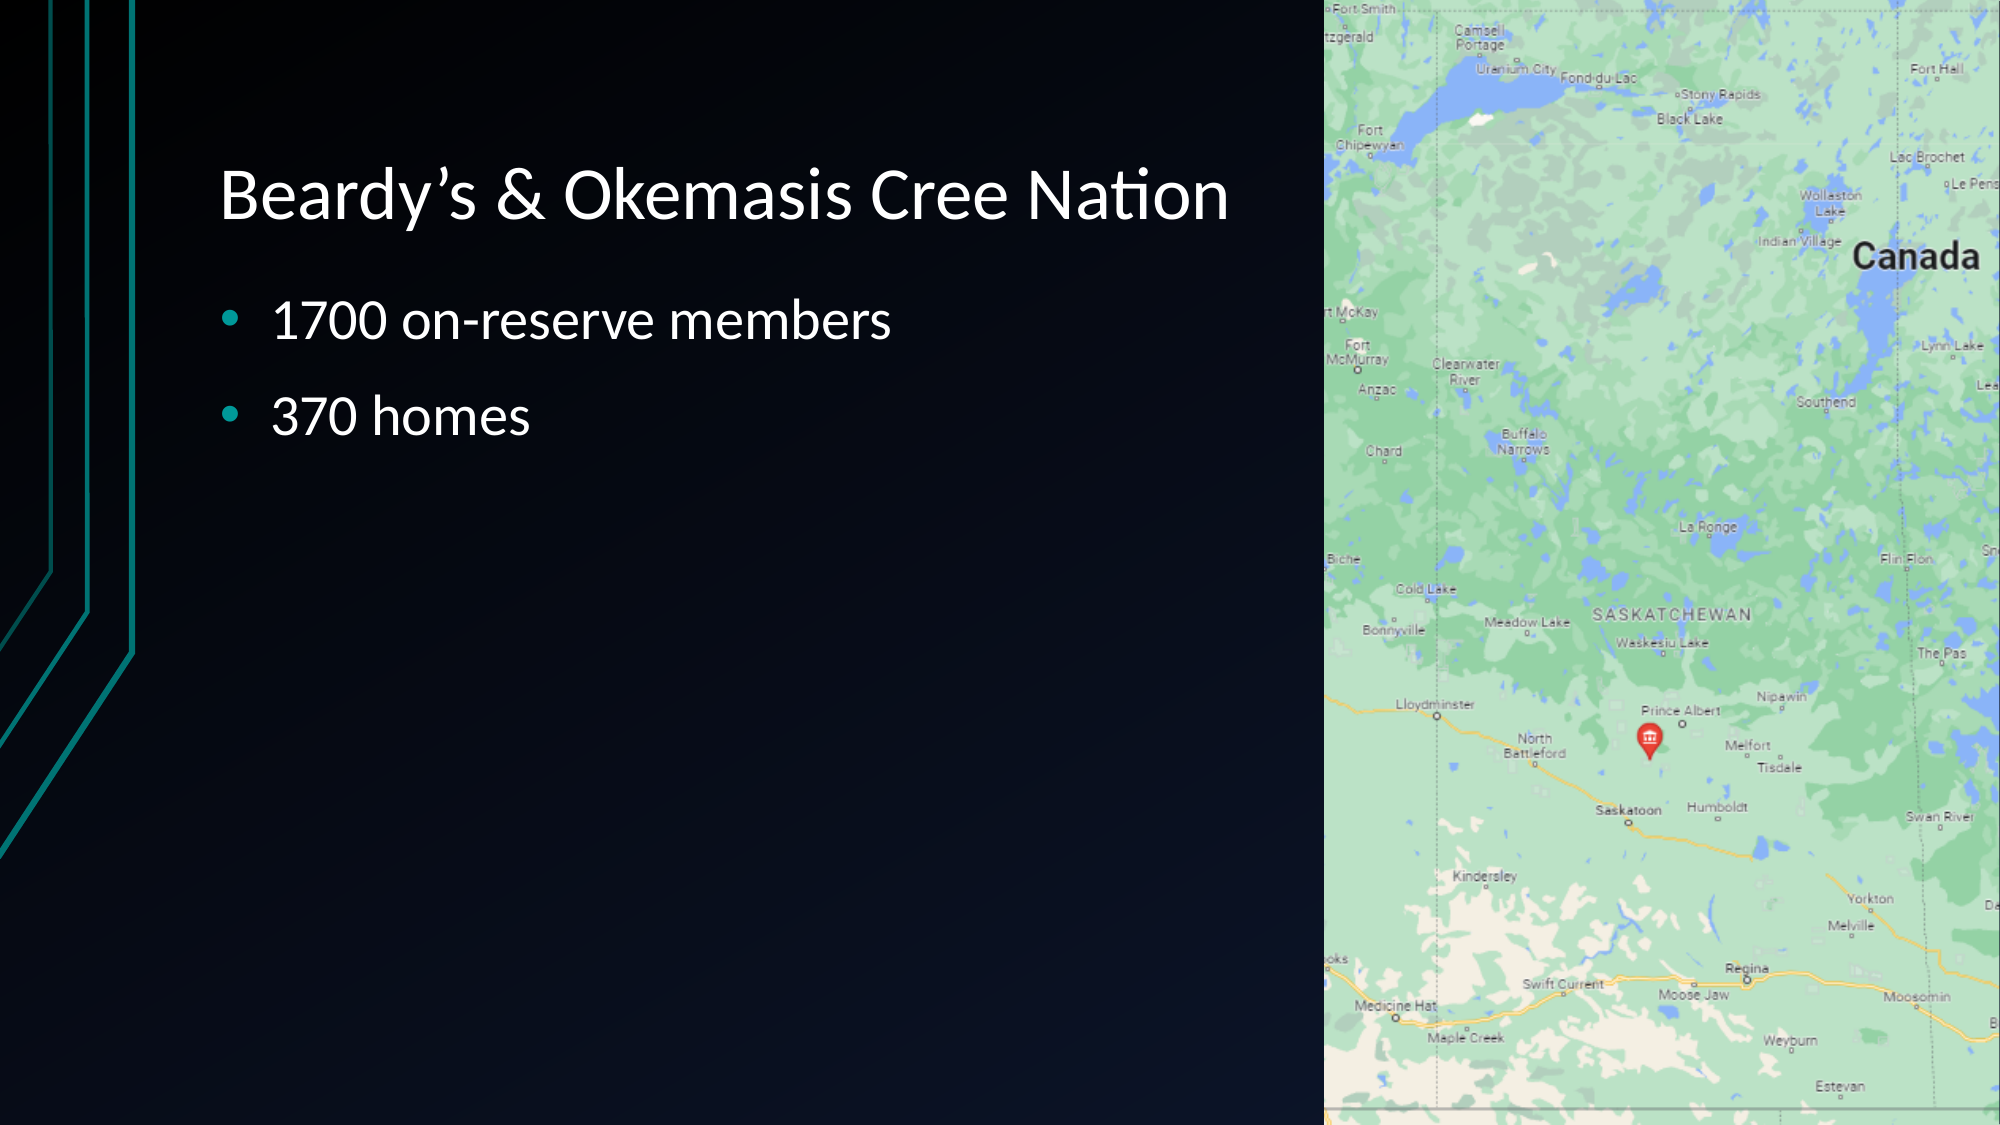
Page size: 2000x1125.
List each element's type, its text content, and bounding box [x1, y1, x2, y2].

title Beardy’s & Okemasis Cree Nation [199, 45, 1321, 246]
picture [1324, 0, 2000, 1125]
list 1700 on-reserve members 370 homes [199, 279, 1063, 480]
